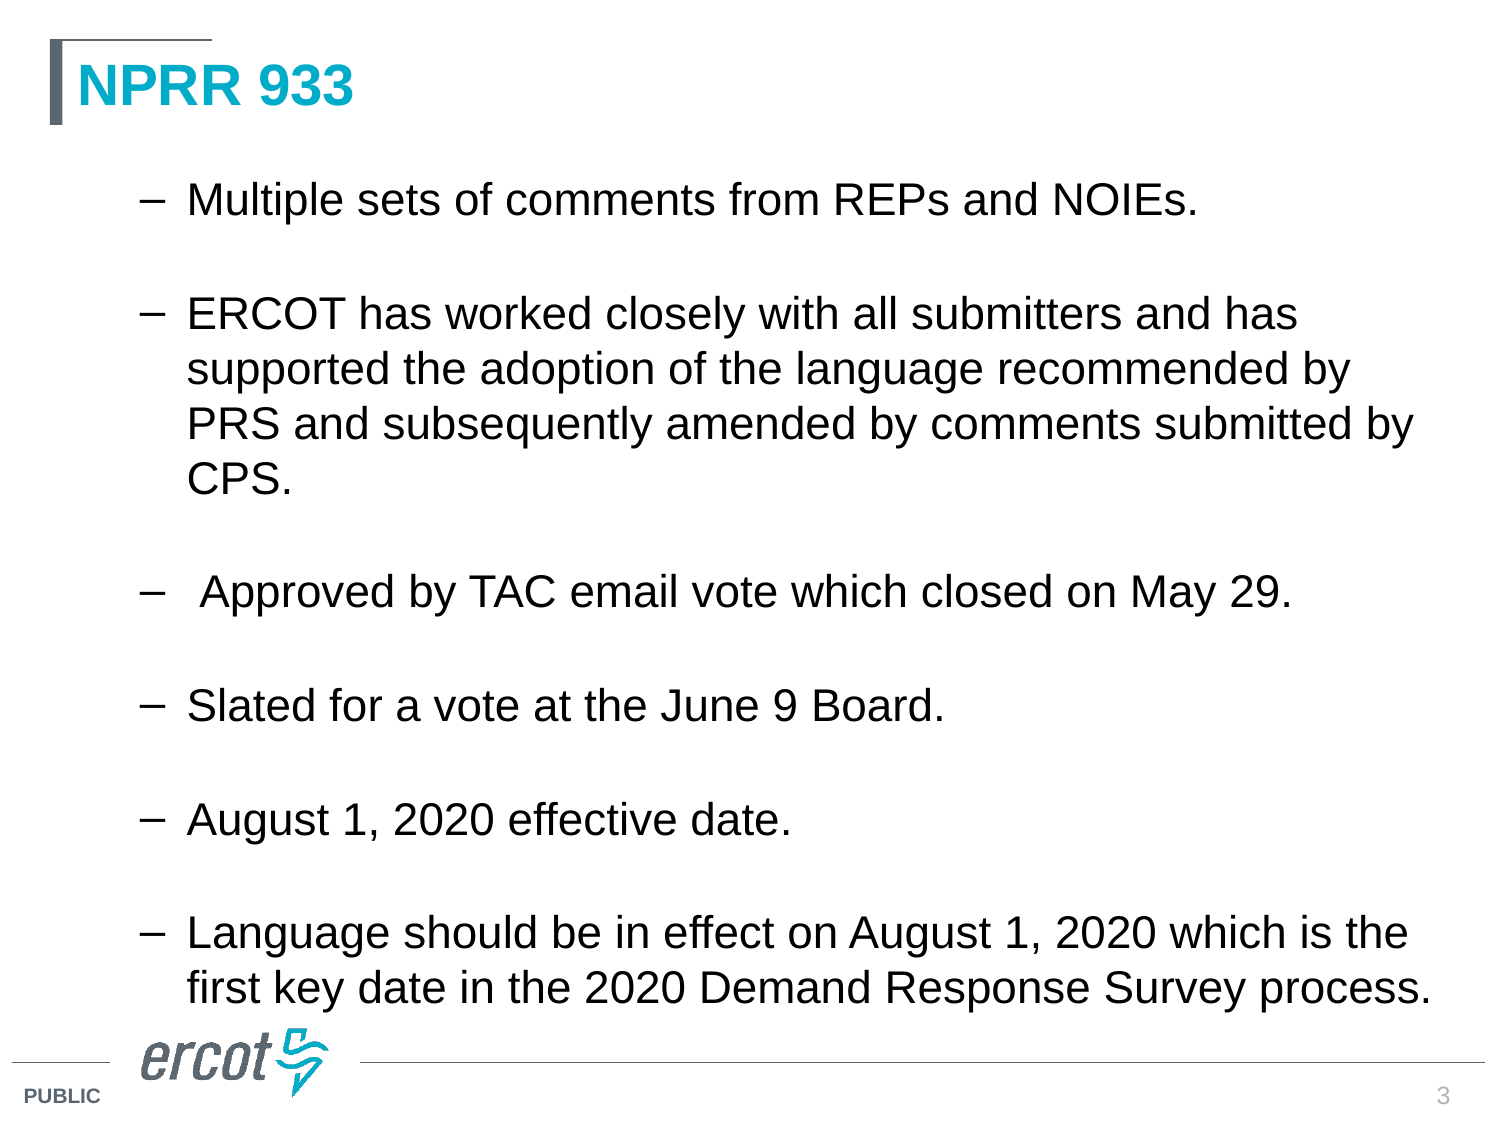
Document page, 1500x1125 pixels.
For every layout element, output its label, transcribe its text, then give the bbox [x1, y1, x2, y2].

title NPRR 933 [62, 39, 1450, 125]
picture [137, 1024, 332, 1100]
list Multiple sets of comments from REPs and NOIEs. ERCOT has worked closely with all submitters and has supported the adoption of the language recommended by PRS and subsequently amended by comments submitted by CPS. Approved by TAC email vote which closed on May 29. Slated for a vote at the June 9 Board. August 1, 2020 effective date. Language should be in effect on August 1, 2020 which is the first key date in the 2020 Demand Response Survey process. [50, 162, 1450, 992]
slide_number 3 [1400, 1076, 1488, 1113]
